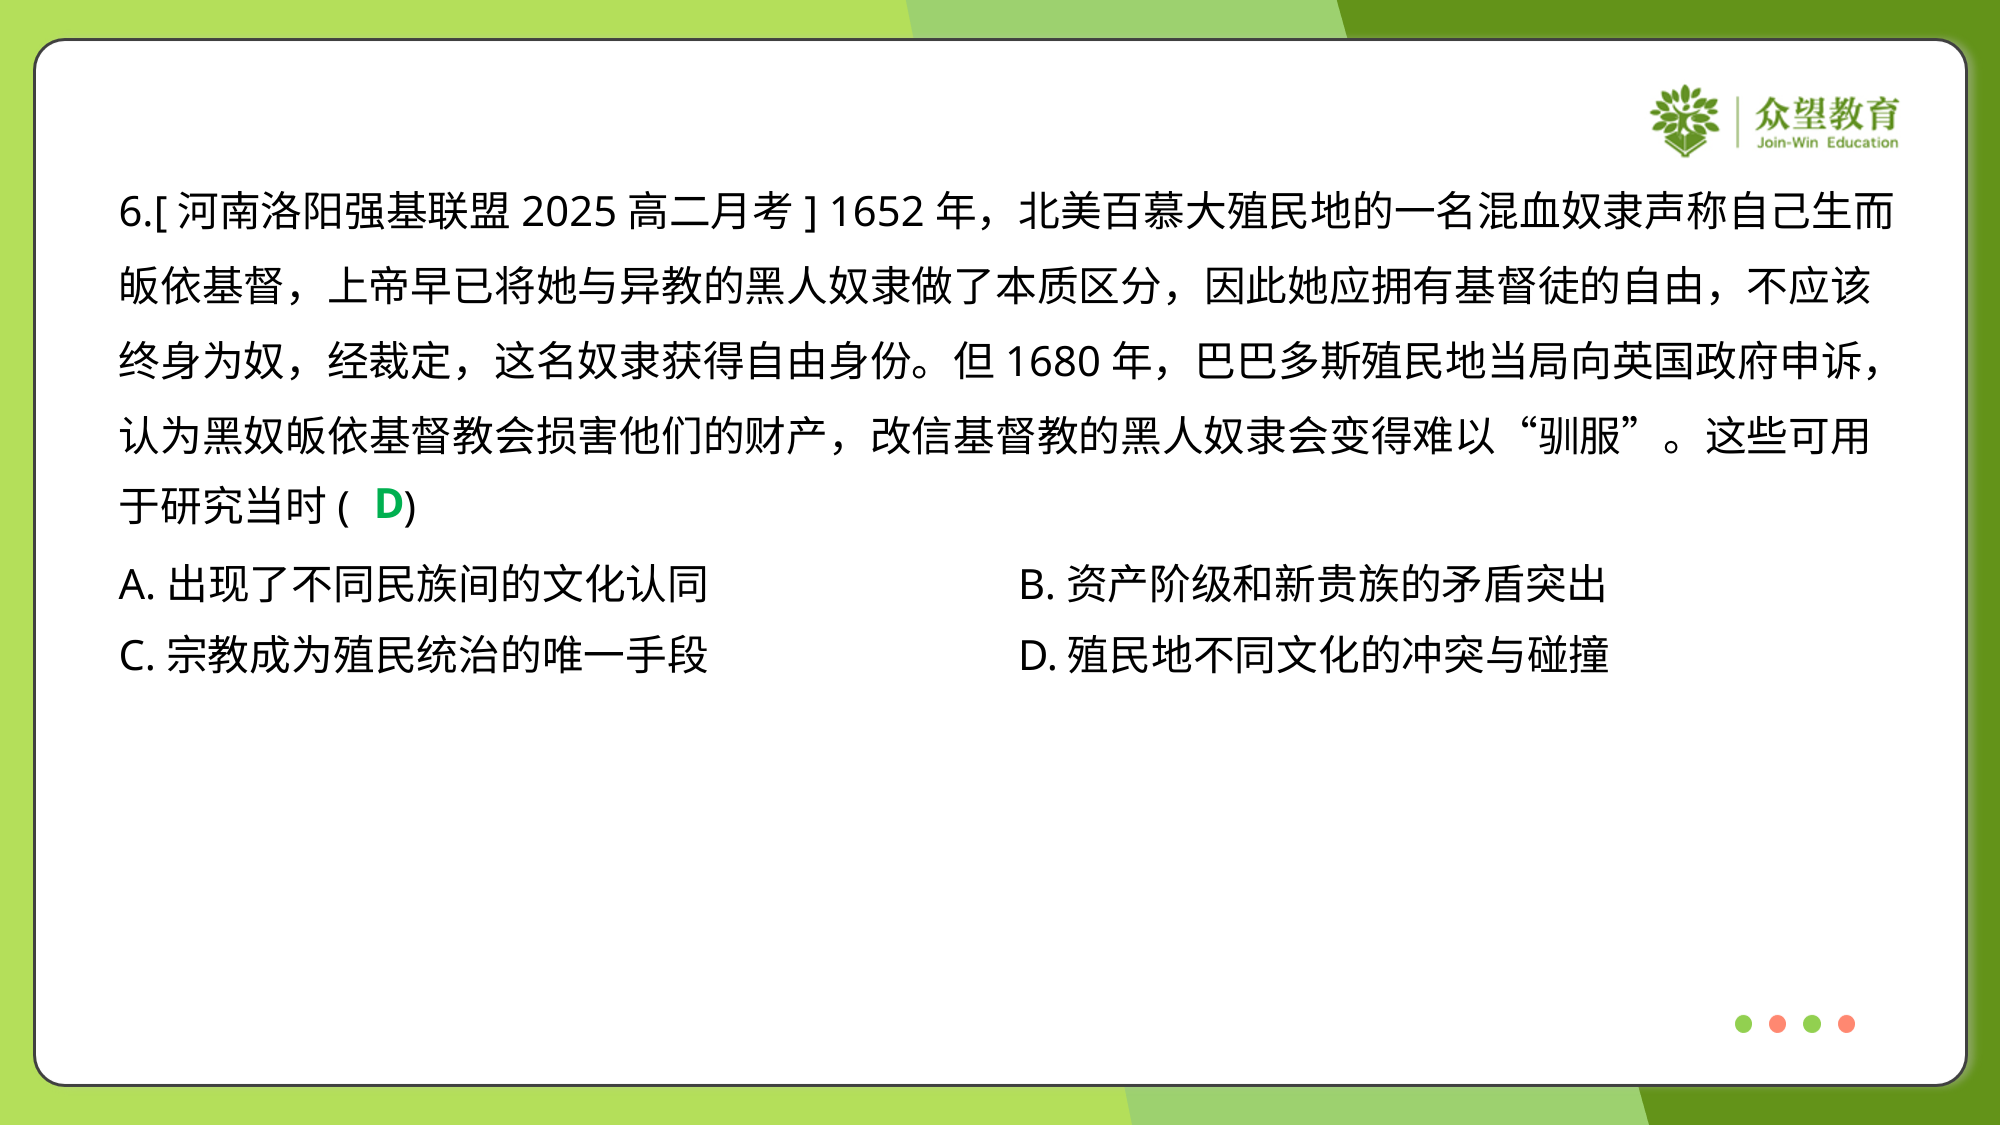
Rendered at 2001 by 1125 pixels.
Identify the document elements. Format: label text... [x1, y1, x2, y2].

text_box A.出现了不同民族间的文化认同 B.资产阶级和新贵族的矛盾突出 C.宗教成为殖民统治的唯一手段 D.殖民地不同文化的冲突与碰撞 [118, 532, 1883, 672]
text_box 6.[河南洛阳强基联盟2025高二月考] 1652年，北美百慕大殖民地的一名混血奴隶声称自己生而 皈依基督，上帝早已将她与异教的黑人奴隶做了本质区分，因此她应拥有基督徒的自由，不应该 终身为奴，经裁定，这名奴隶获得自由身份。但1680年，巴巴多斯殖民地当局向英国政府申诉， 认为黑奴皈依基督教会损害他们的财产，改信基督教的黑人奴隶会变得难以“驯服”。这些可用 于研究当时( ) [118, 159, 1883, 523]
text_box D [357, 456, 421, 521]
picture [0, 0, 2000, 1125]
